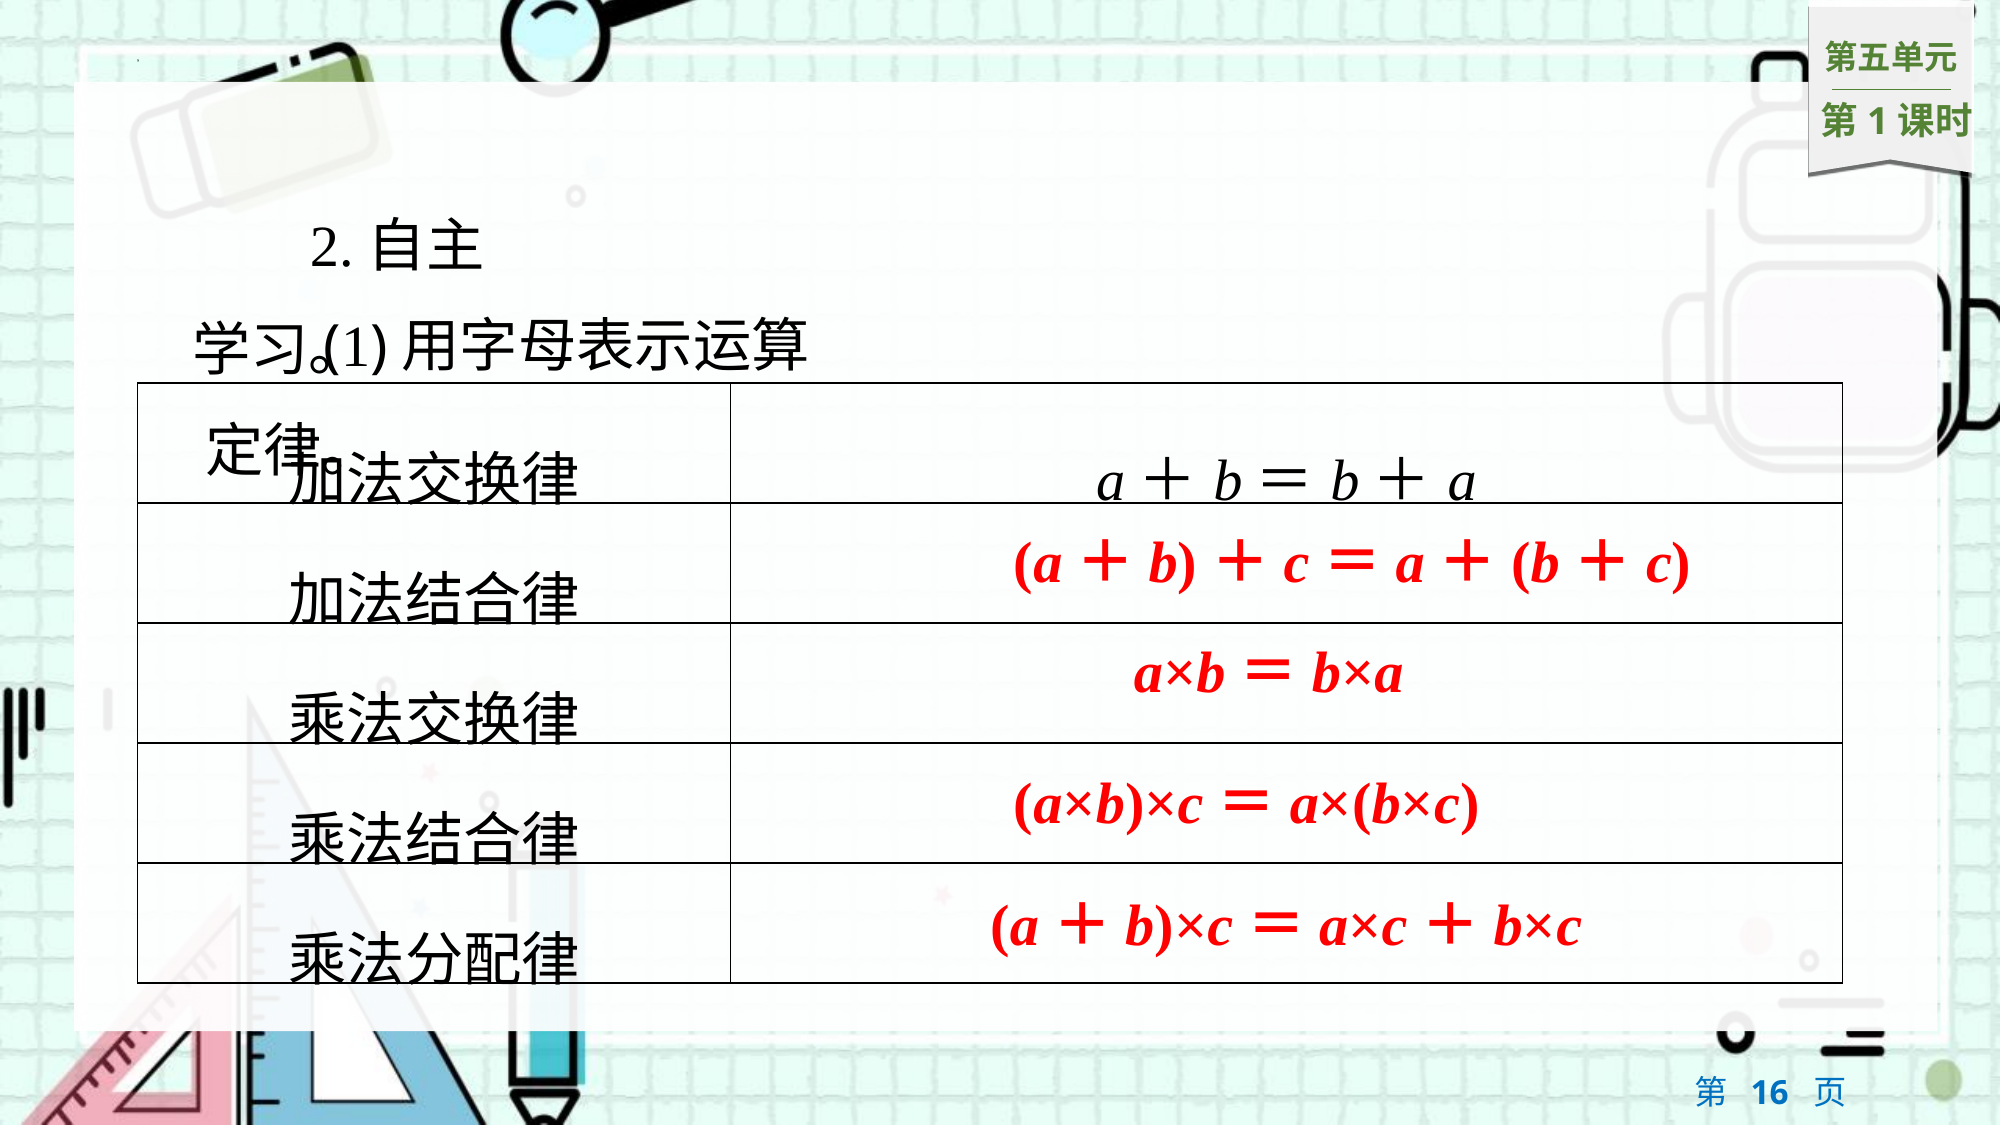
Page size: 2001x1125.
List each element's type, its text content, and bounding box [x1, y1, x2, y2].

table_header a＋b＝b＋a [731, 384, 1842, 502]
table_header 加法交换律 [138, 384, 730, 502]
table_cell 乘法结合律 [138, 744, 730, 862]
text_box (a＋b)×c＝a×c＋b×c [975, 879, 1590, 983]
table_cell 加法结合律 [138, 504, 730, 622]
text_box (1)用字母表示运算定律。 [205, 273, 867, 379]
table_cell 乘法交换律 [138, 624, 730, 742]
picture [1938, 168, 1971, 176]
table_cell 乘法分配律 [138, 864, 730, 982]
table_cell (a＋b)×c＝a×c＋b×c [731, 864, 1842, 982]
picture [0, 0, 2000, 1125]
text_box a×b＝b×a [1119, 627, 1442, 735]
text_box (a×b)×c＝a×(b×c) [999, 758, 1568, 840]
text_box (a＋b)＋c＝a＋(b＋c) [999, 517, 1568, 625]
text_box 2.自主学习。 [191, 172, 542, 278]
table_cell a×b＝b×a [731, 624, 1842, 742]
table_cell (a＋b)＋c＝a＋(b＋c) [731, 504, 1842, 622]
table_cell (a×b)×c＝a×(b×c) [731, 744, 1842, 862]
